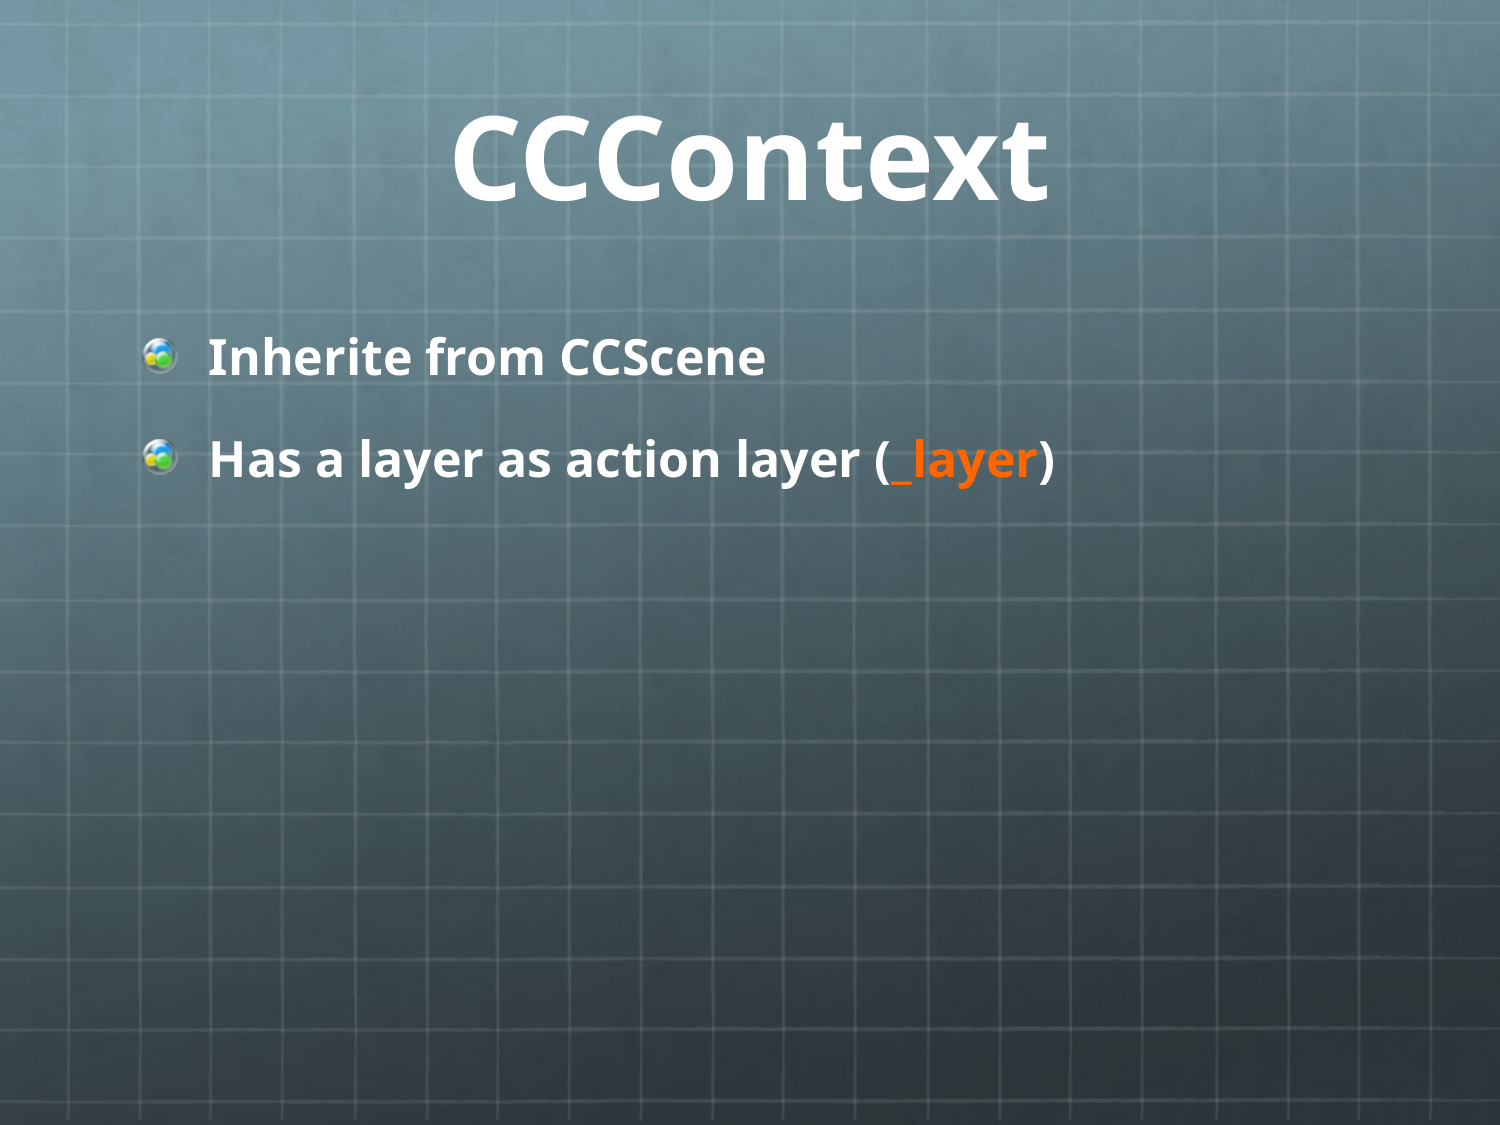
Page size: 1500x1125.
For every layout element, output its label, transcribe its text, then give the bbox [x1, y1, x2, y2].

title CCContext [127, 17, 1372, 289]
text_box Inherite from CCScene Has a layer as action layer (_layer) [127, 318, 1344, 1099]
picture [0, 0, 1500, 1125]
